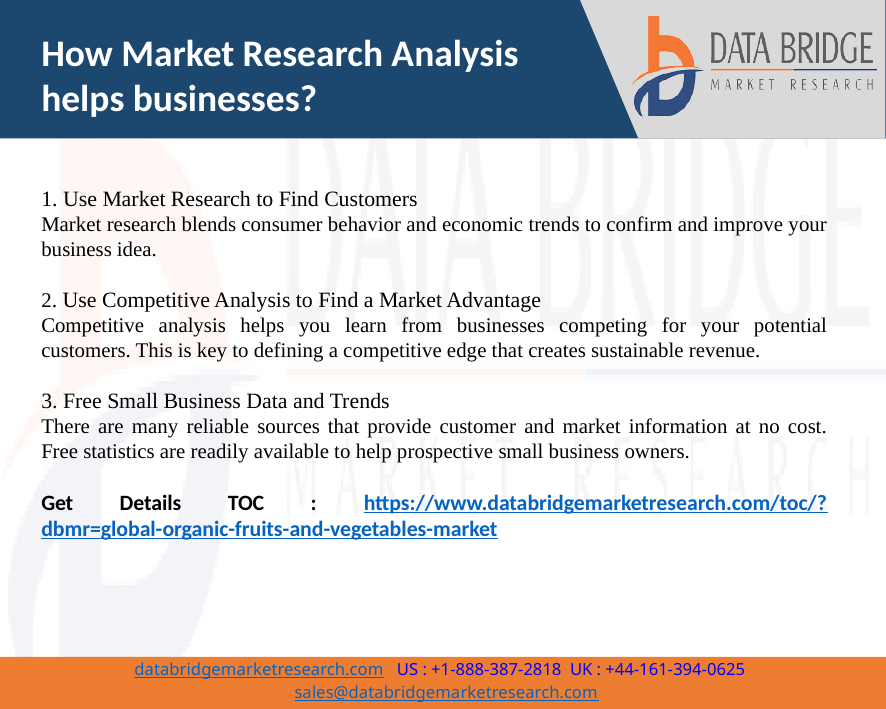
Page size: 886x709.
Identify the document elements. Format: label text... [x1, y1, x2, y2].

text_box How Market Research Analysis helps businesses? [26, 21, 573, 127]
text_box 1. Use Market Research to Find Customers Market research blends consumer behavior and economic trends to confirm and improve your business idea. 2. Use Competitive Analysis to Find a Market Advantage Competitive analysis helps you learn from businesses competing for your potential customers. This is key to defining a competitive edge that creates sustainable revenue. 3. Free Small Business Data and Trends There are many reliable sources that provide customer and market information at no cost. Free statistics are readily available to help prospective small business owners. Get Details TOC : https://www.databridgemarketresearch.com/toc/?dbmr=global-organic-fruits-and-vegetables-market [26, 149, 843, 709]
picture [631, 16, 877, 117]
